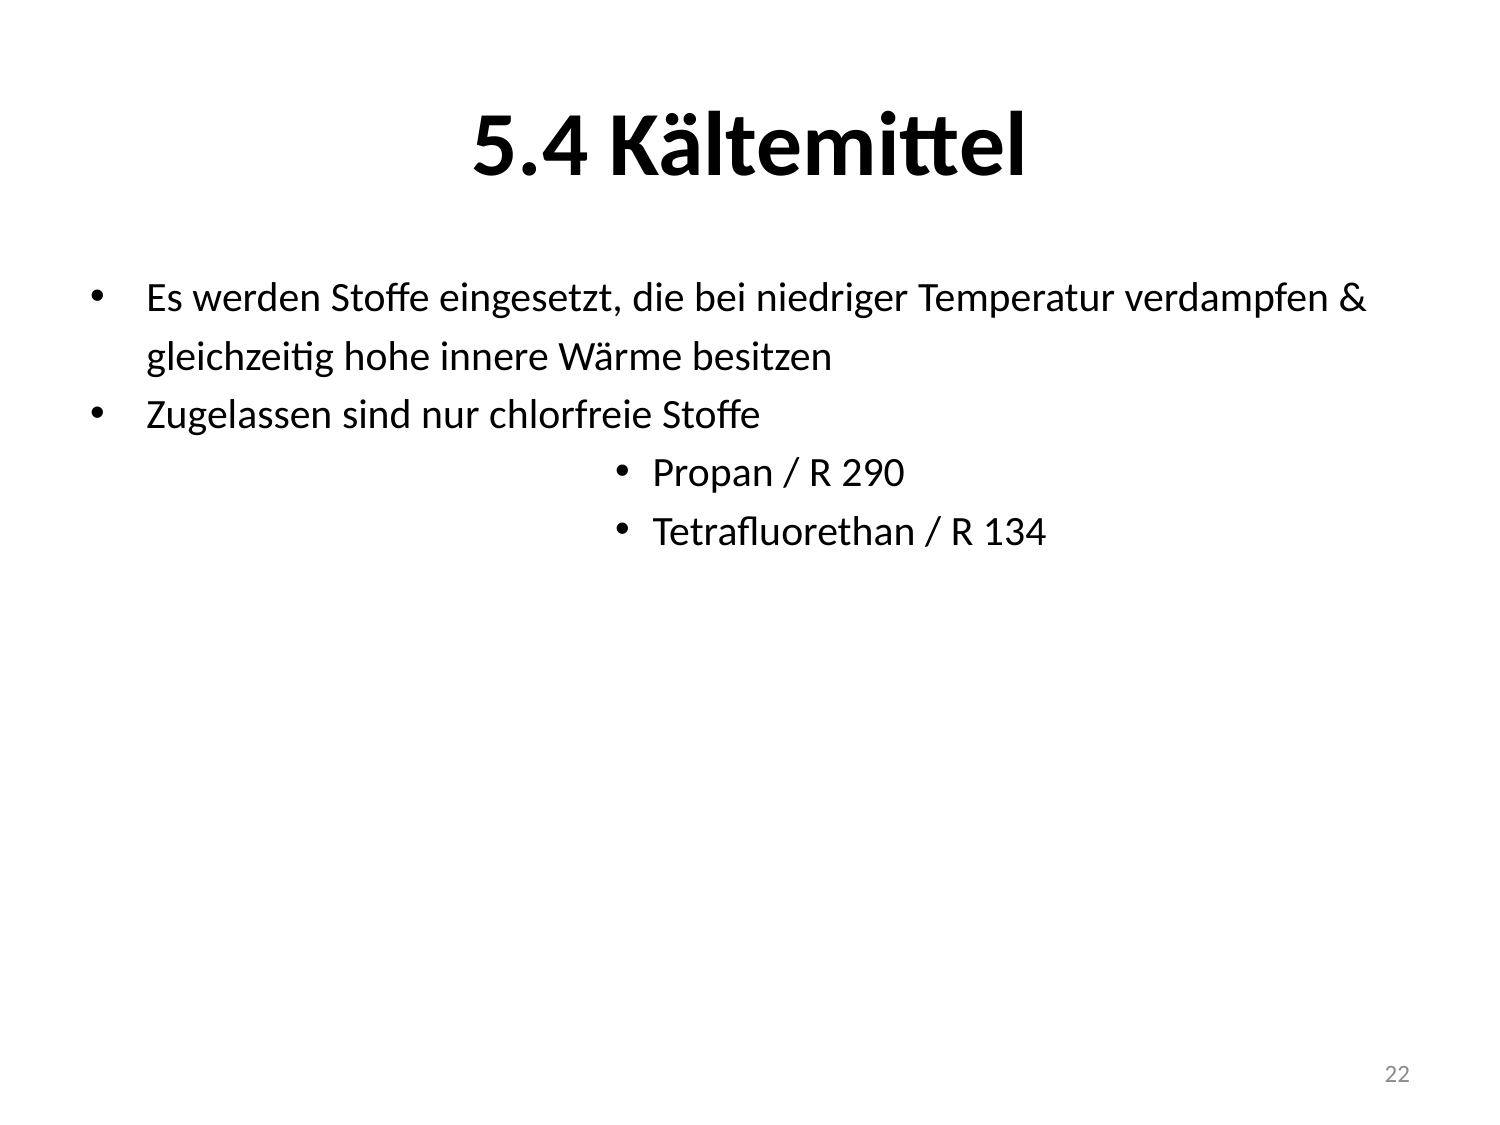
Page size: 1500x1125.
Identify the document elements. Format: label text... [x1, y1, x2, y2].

slide_number 22 [1074, 1042, 1425, 1103]
list Es werden Stoffe eingesetzt, die bei niedriger Temperatur verdampfen & gleichzeitig hohe innere Wärme besitzen Zugelassen sind nur chlorfreie Stoffe Propan / R 290 Tetrafluorethan / R 134 [75, 262, 1425, 1005]
title 5.4 Kältemittel [75, 45, 1425, 233]
